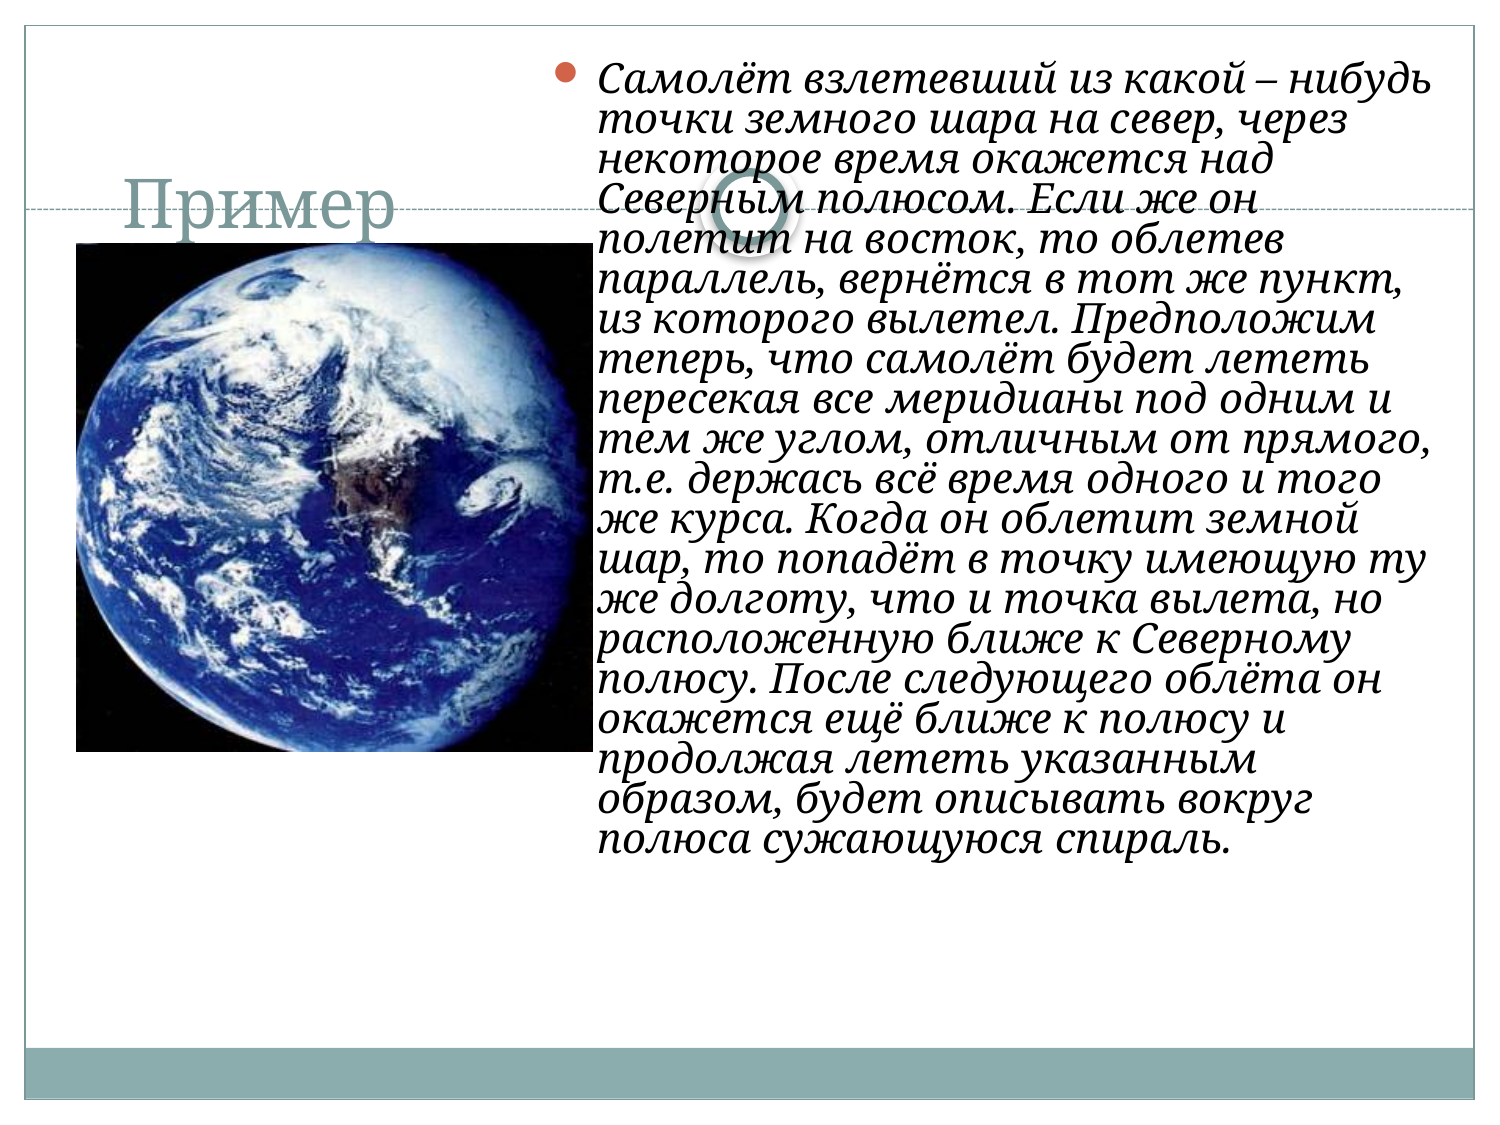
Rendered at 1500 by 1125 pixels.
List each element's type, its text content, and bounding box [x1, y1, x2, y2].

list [76, 243, 593, 752]
title Пример [78, 53, 479, 242]
list Самолёт взлетевший из какой – нибудь точки земного шара на север, через некоторое время окажется над Северным полюсом. Если же он полетит на восток, то облетев параллель, вернётся в тот же пункт, из которого вылетел. Предположим теперь, что самолёт будет лететь пересекая все меридианы под одним и тем же углом, отличным от прямого, т.е. держась всё время одного и того же курса. Когда он облетит земной шар, то попадёт в точку имеющую ту же долготу, что и точка вылета, но расположенную ближе к Северному полюсу. После следующего облёта он окажется ещё ближе к полюсу и продолжая лететь указанным образом, будет описывать вокруг полюса сужающуюся спираль. [537, 54, 1461, 1012]
